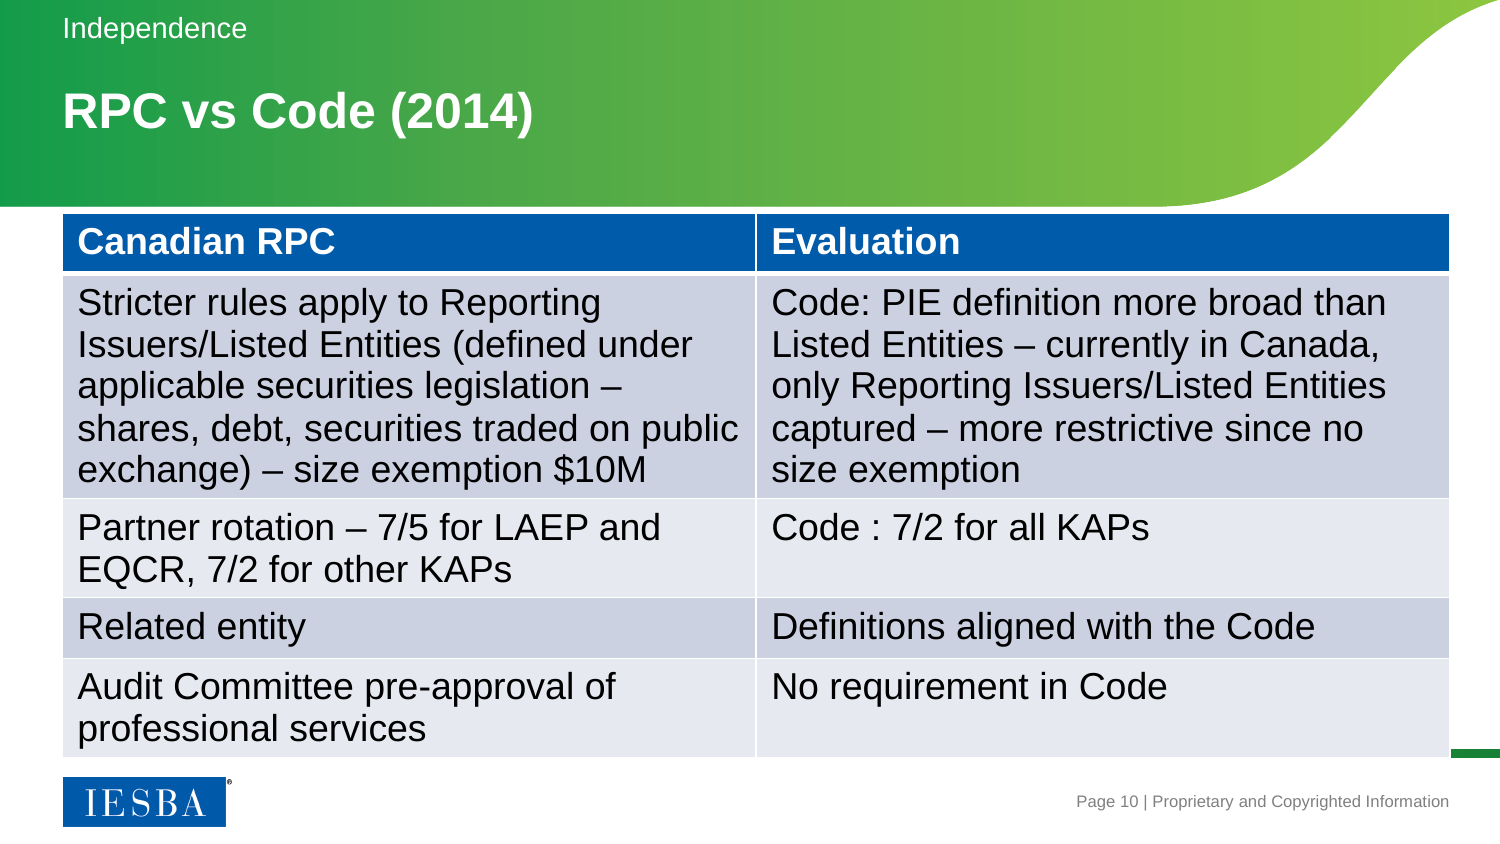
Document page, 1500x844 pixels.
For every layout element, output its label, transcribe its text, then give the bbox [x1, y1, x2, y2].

table_cell No requirement in Code [757, 659, 1449, 757]
table_cell Stricter rules apply to Reporting Issuers/Listed Entities (defined under applicable securities legislation – shares, debt, securities traded on public exchange) – size exemption $10M [63, 276, 755, 498]
table_cell Partner rotation – 7/5 for LAEP and EQCR, 7/2 for other KAPs [63, 499, 755, 597]
table_header Canadian RPC [63, 214, 755, 271]
title RPC vs Code (2014) [62, 75, 1300, 142]
table_cell Audit Committee pre-approval of professional services [63, 659, 755, 757]
table_cell Code: PIE definition more broad than Listed Entities – currently in Canada, only Reporting Issuers/Listed Entities captured – more restrictive since no size exemption [757, 276, 1449, 498]
table_cell Related entity [63, 598, 755, 658]
picture [63, 777, 232, 827]
table_cell Definitions aligned with the Code [757, 598, 1449, 658]
subtitle Independence [62, 9, 500, 38]
picture [0, 0, 1500, 207]
table_cell Code : 7/2 for all KAPs [757, 499, 1449, 597]
table_header Evaluation [757, 214, 1449, 271]
